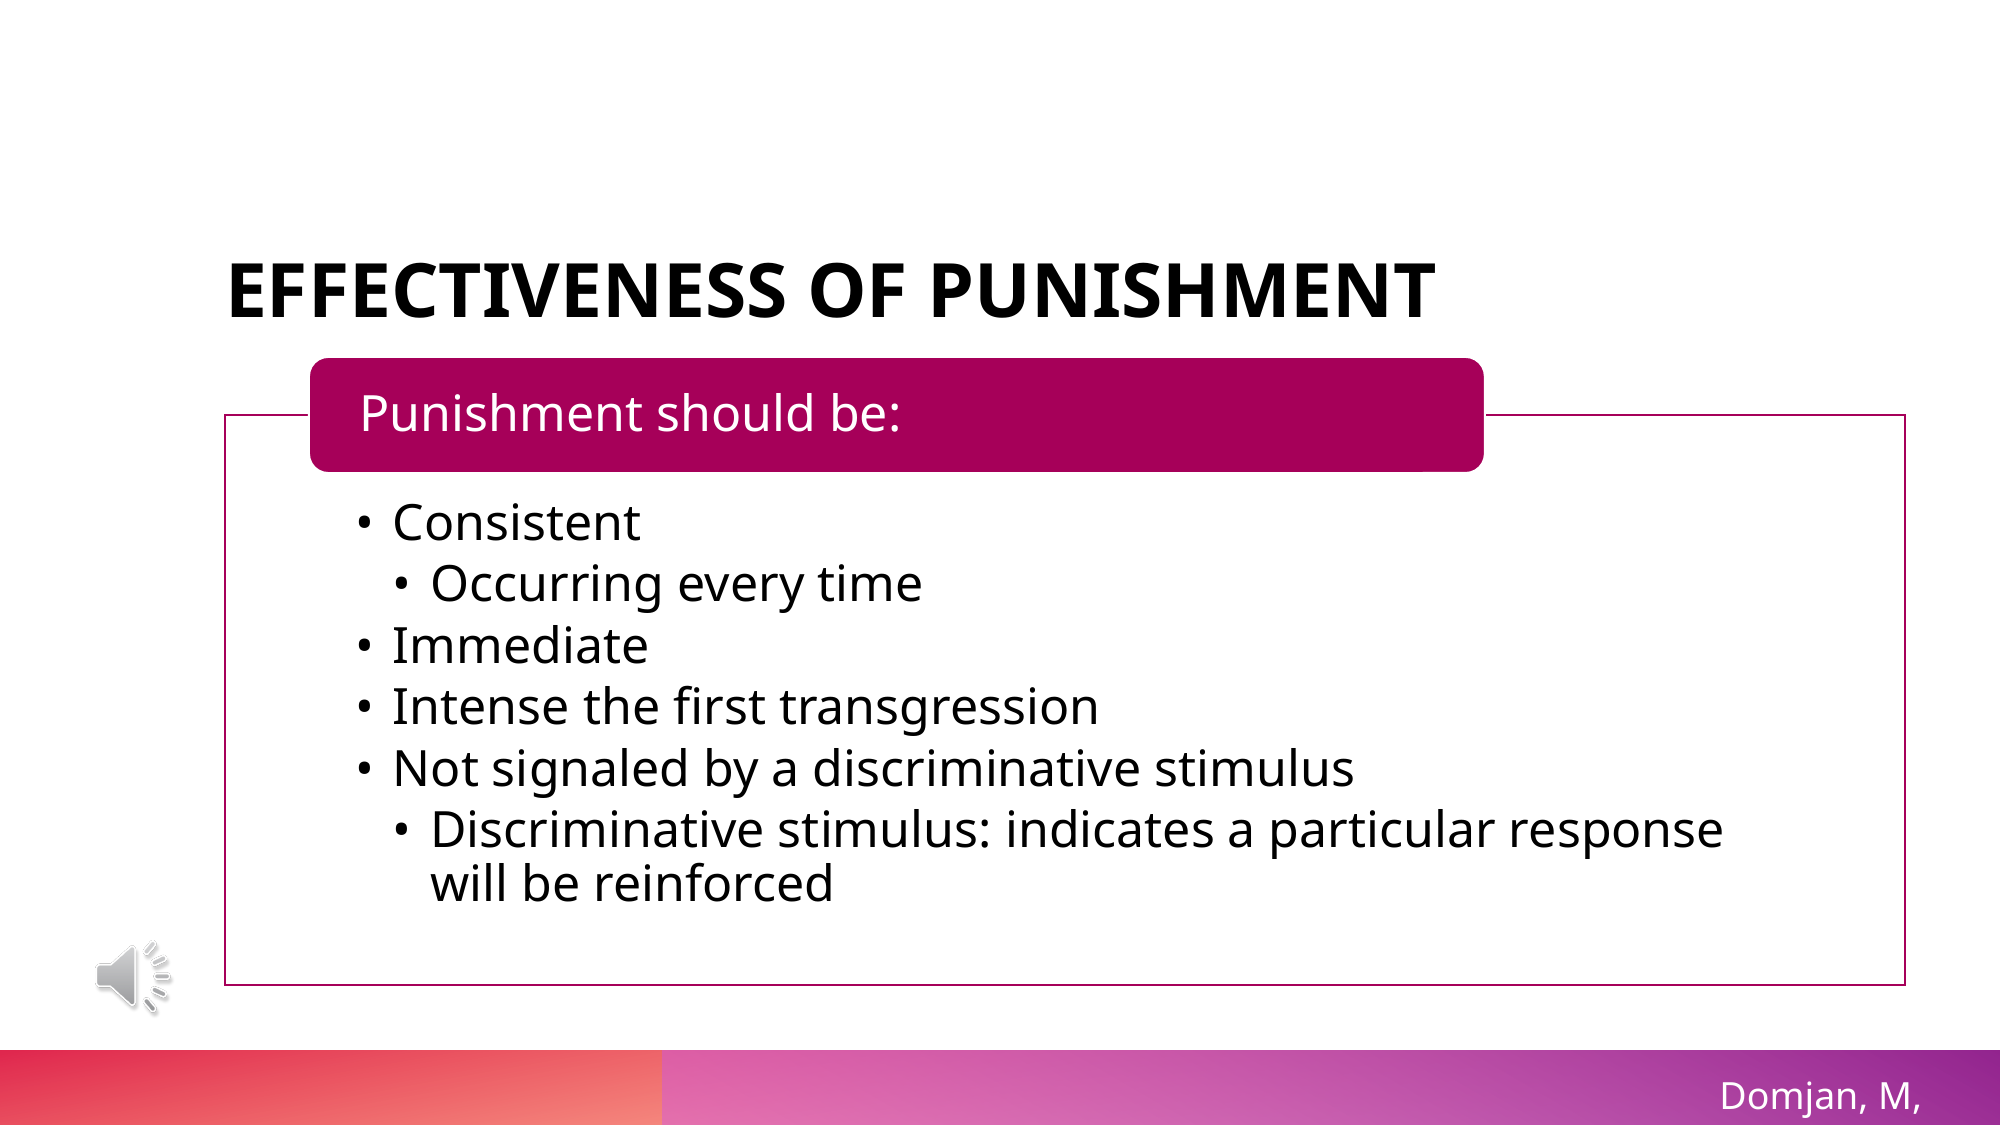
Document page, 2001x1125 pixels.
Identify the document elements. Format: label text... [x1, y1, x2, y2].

picture [94, 938, 176, 1020]
text_box Domjan, M, 2018 [1704, 1064, 2000, 1125]
title EFFECTIVENESS OF PUNISHMENT [225, 130, 1905, 333]
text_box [224, 356, 1906, 986]
